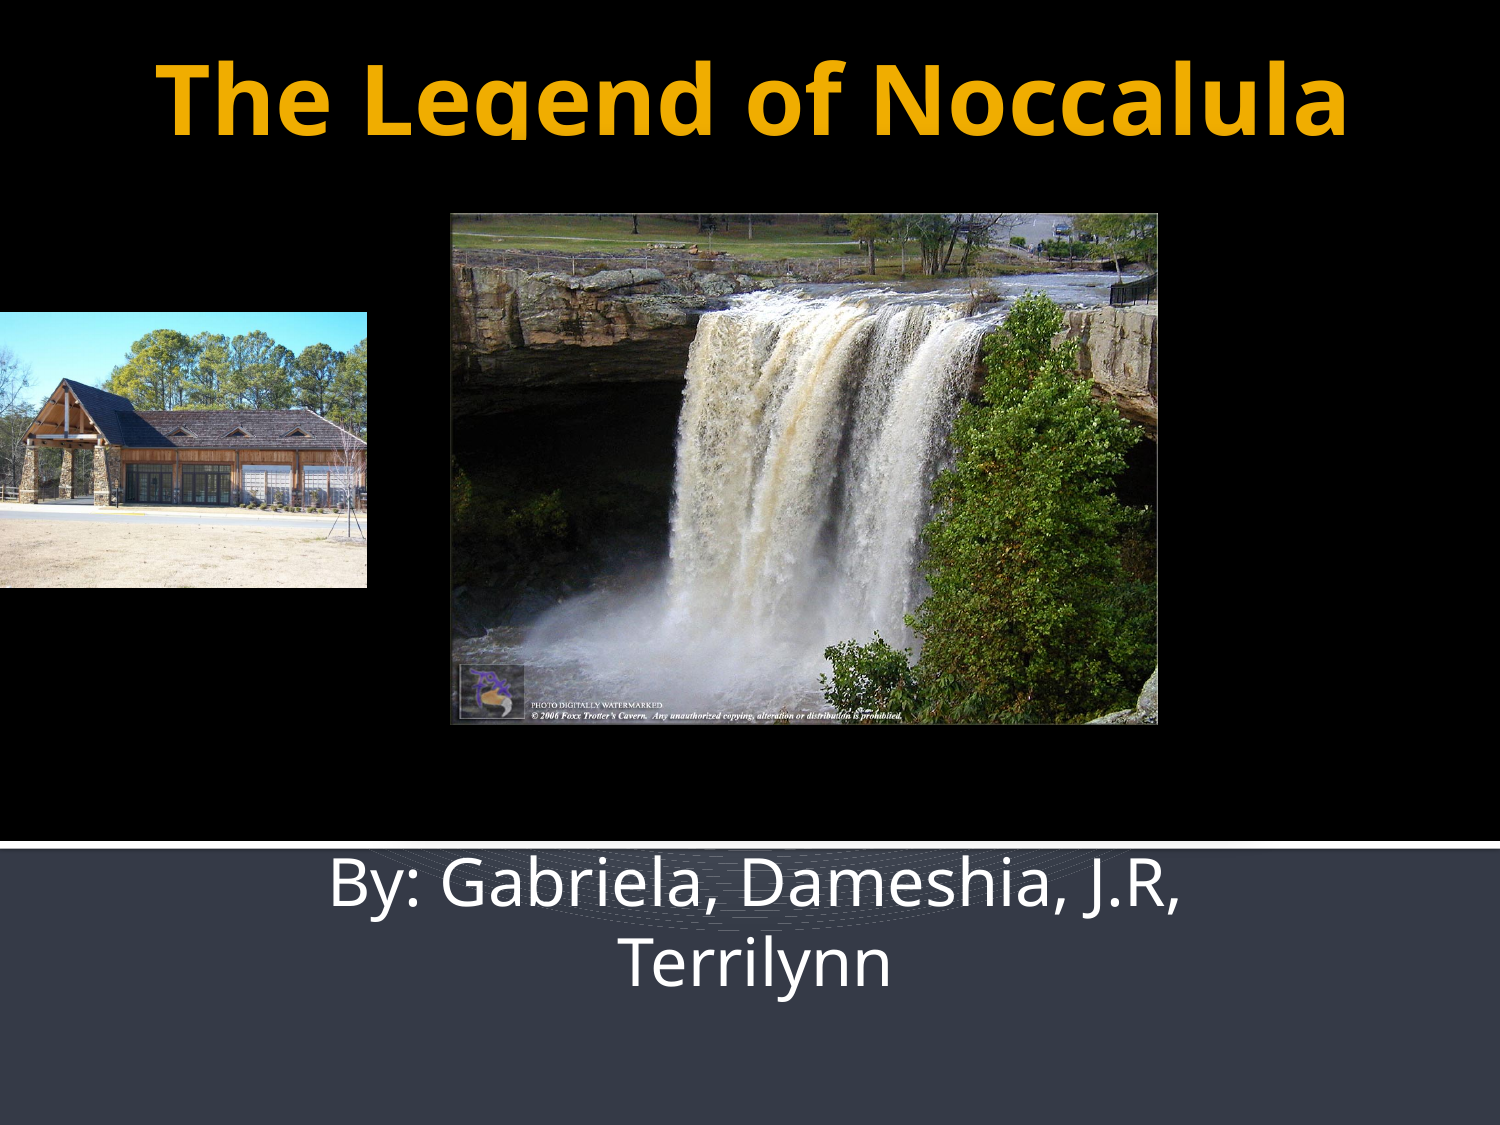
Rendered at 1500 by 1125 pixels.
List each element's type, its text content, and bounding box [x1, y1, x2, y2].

picture [0, 312, 367, 588]
title The Legend of Noccalula falls [112, 37, 1388, 313]
subtitle By: Gabriela, Dameshia, J.R, Terrilynn [225, 800, 1275, 1000]
picture [449, 212, 1159, 725]
